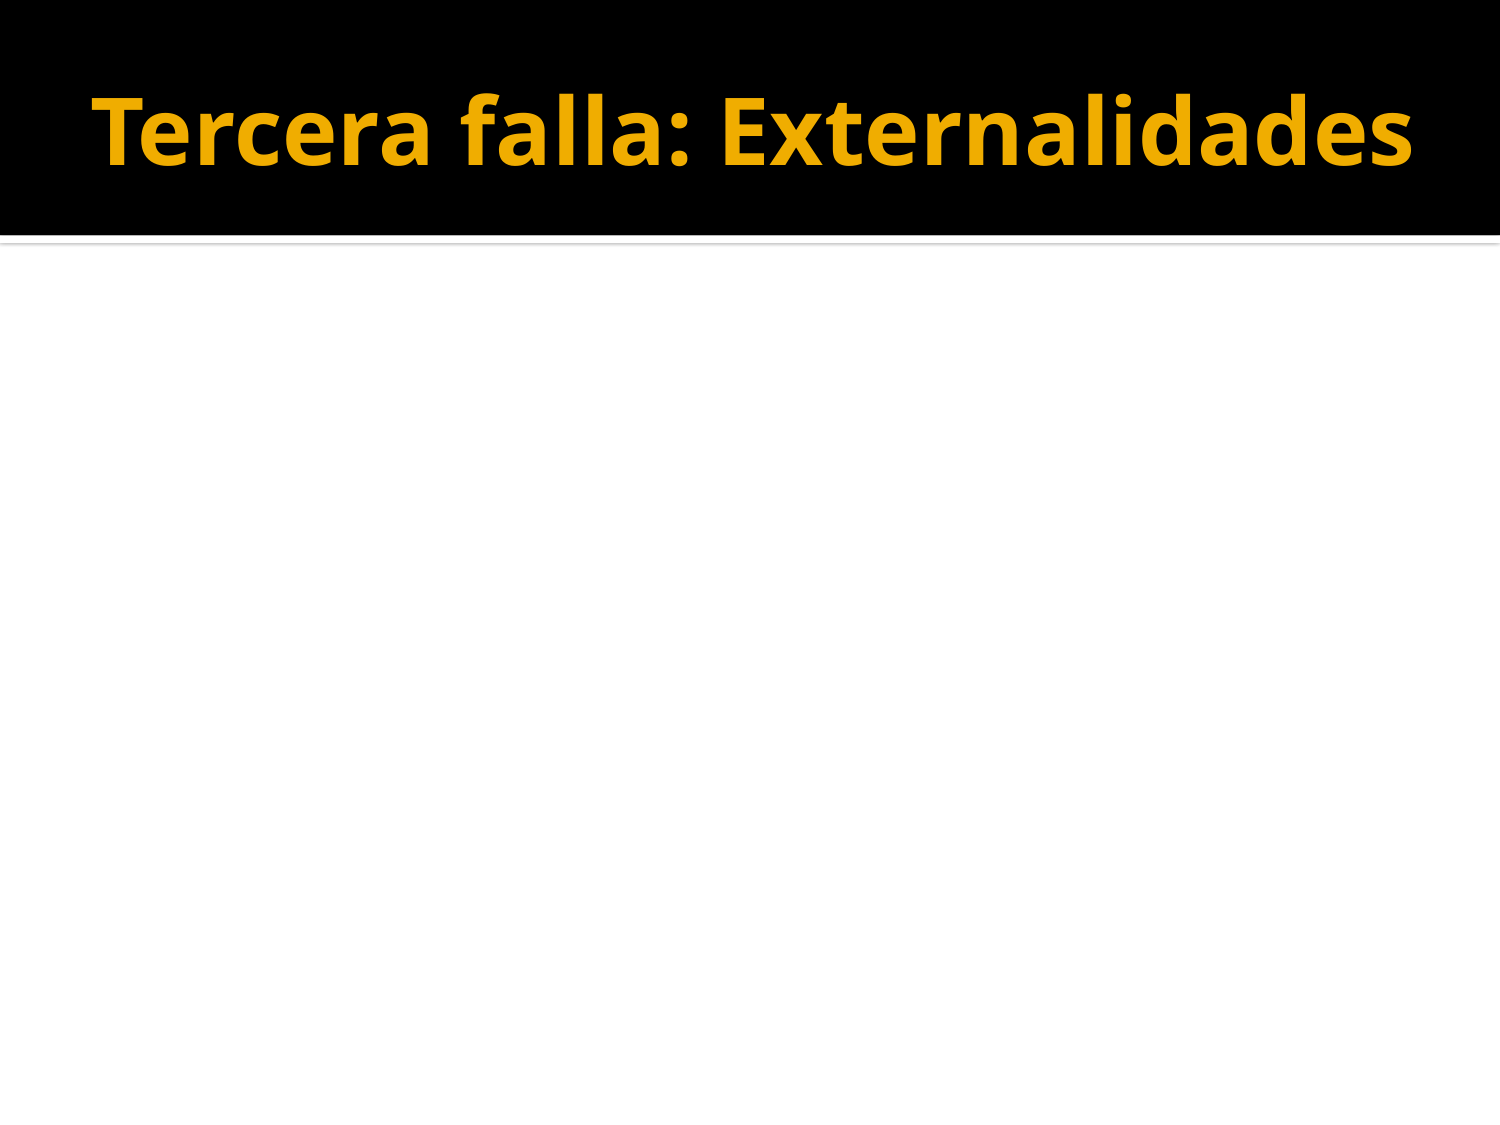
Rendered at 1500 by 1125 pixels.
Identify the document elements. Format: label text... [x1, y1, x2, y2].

title Tercera falla: Externalidades [75, 25, 1425, 231]
